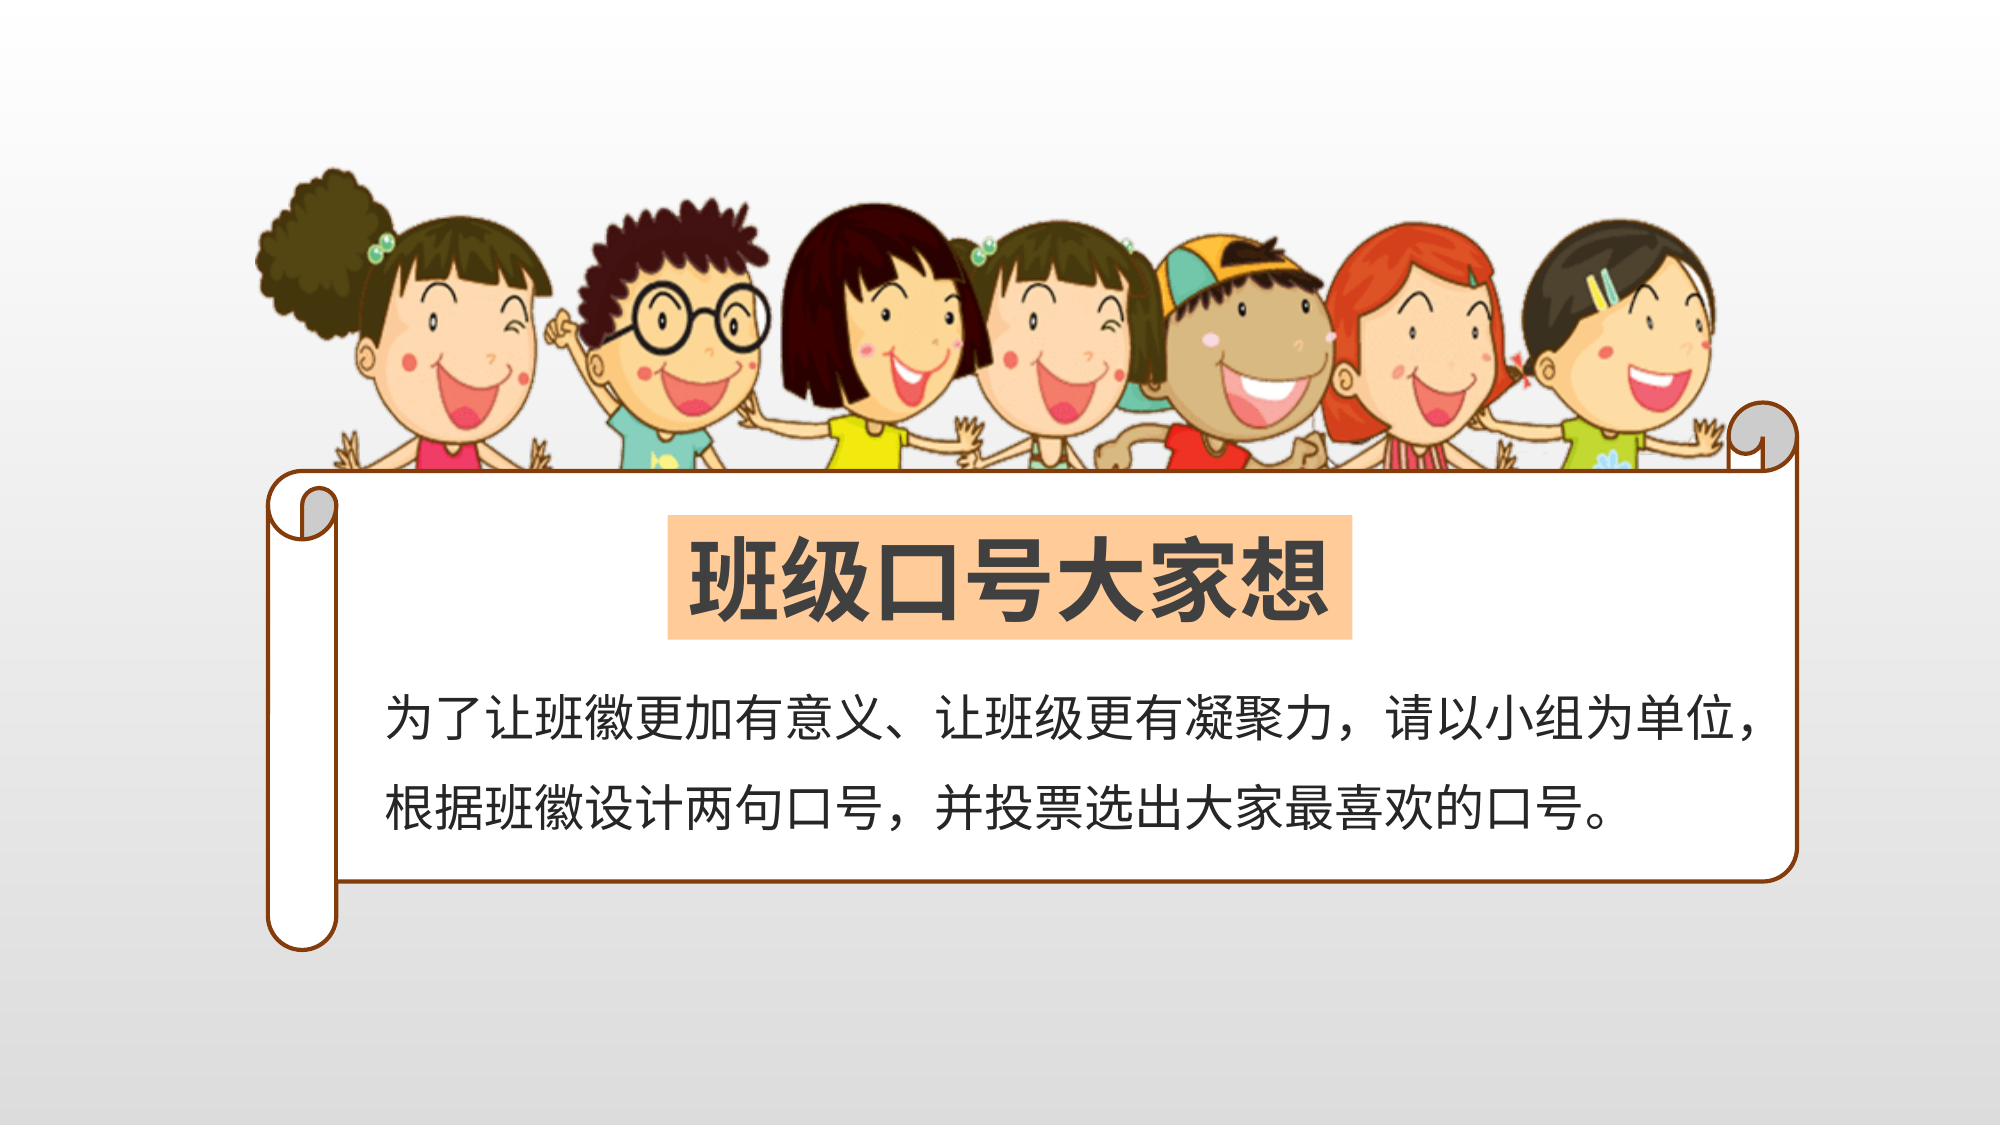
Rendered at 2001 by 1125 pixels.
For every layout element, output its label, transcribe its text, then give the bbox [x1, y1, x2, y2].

text_box 为了让班徽更加有意义、让班级更有凝聚力，请以小组为单位，根据班徽设计两句口号，并投票选出大家最喜欢的口号。 [369, 649, 1754, 845]
picture [255, 166, 1728, 650]
text_box [266, 401, 1799, 951]
